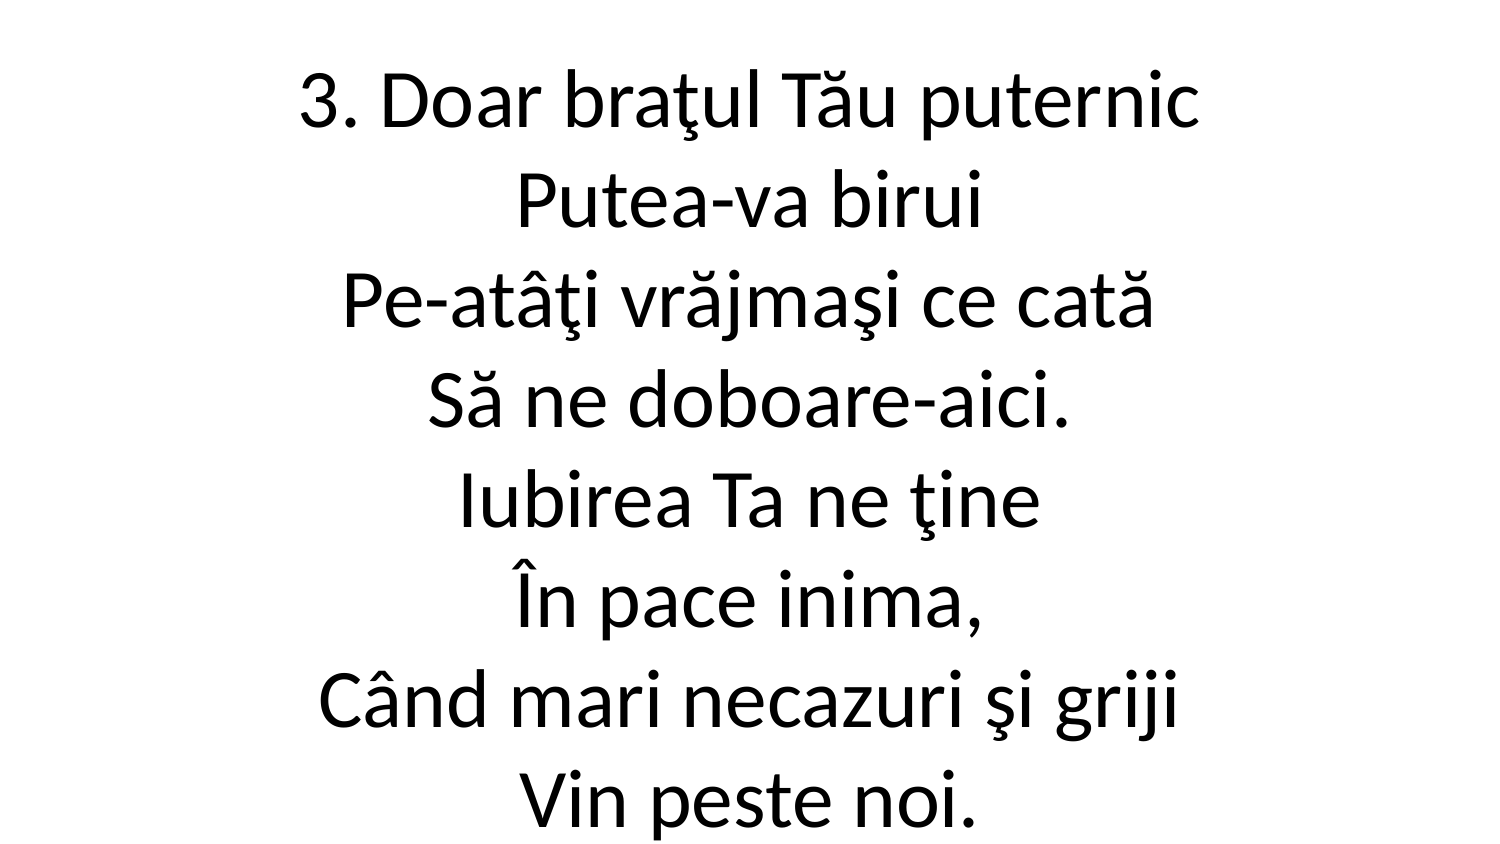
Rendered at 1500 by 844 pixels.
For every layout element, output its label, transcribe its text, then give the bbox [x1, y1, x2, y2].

text_box 3. Doar braţul Tău puternic Putea-va birui Pe-atâţi vrăjmaşi ce cată Să ne doboare-aici. Iubirea Ta ne ţine În pace inima, Când mari necazuri şi griji Vin peste noi. [283, 0, 1217, 844]
